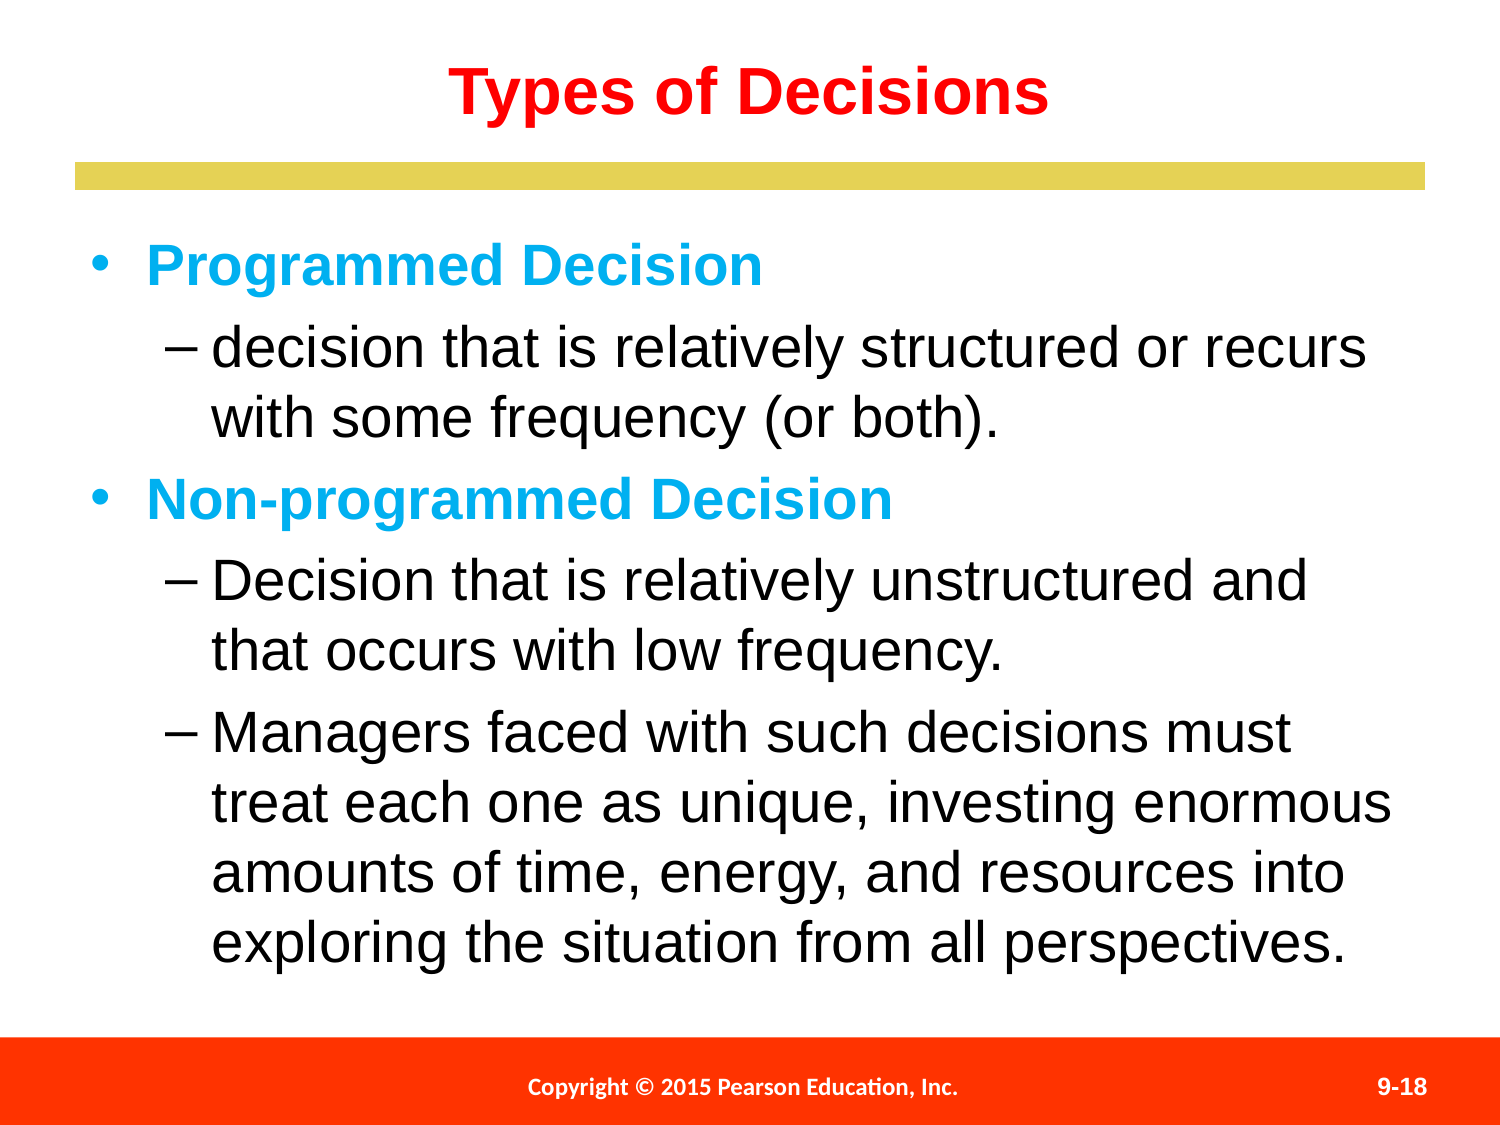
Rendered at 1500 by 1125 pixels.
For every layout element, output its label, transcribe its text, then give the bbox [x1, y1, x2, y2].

picture [75, 163, 1425, 190]
title Types of Decisions [74, 12, 1426, 163]
list Programmed Decision decision that is relatively structured or recurs with some frequency (or both). Non-programmed Decision Decision that is relatively unstructured and that occurs with low frequency. Managers faced with such decisions must treat each one as unique, investing enormous amounts of time, energy, and resources into exploring the situation from all perspectives. [74, 219, 1426, 1026]
